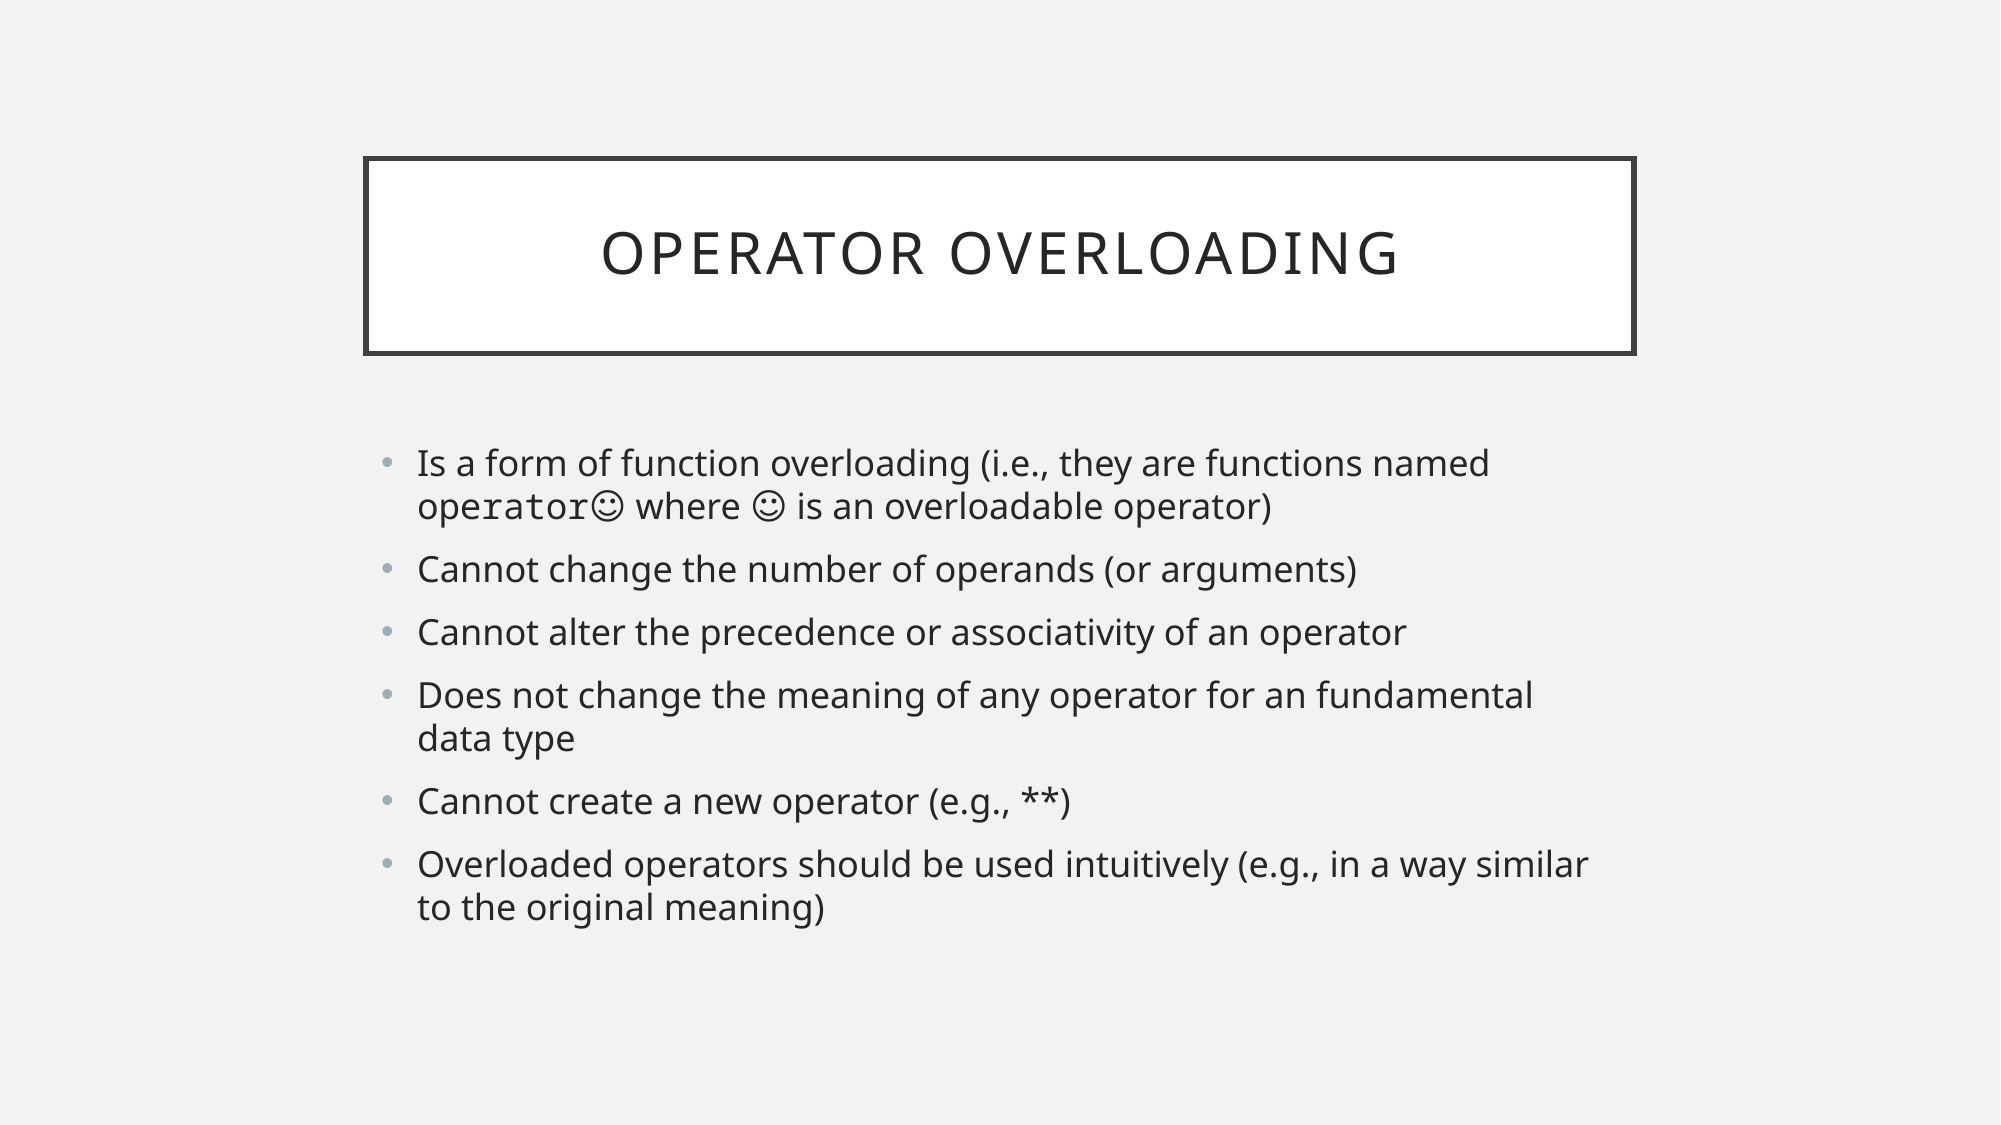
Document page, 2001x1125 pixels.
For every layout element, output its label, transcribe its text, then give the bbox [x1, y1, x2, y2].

list Is a form of function overloading (i.e., they are functions named operator☺ where ☺ is an overloadable operator) Cannot change the number of operands (or arguments) Cannot alter the precedence or associativity of an operator Does not change the meaning of any operator for an fundamental data type Cannot create a new operator (e.g., **) Overloaded operators should be used intuitively (e.g., in a way similar to the original meaning) [366, 432, 1634, 937]
title Operator Overloading [363, 156, 1637, 356]
